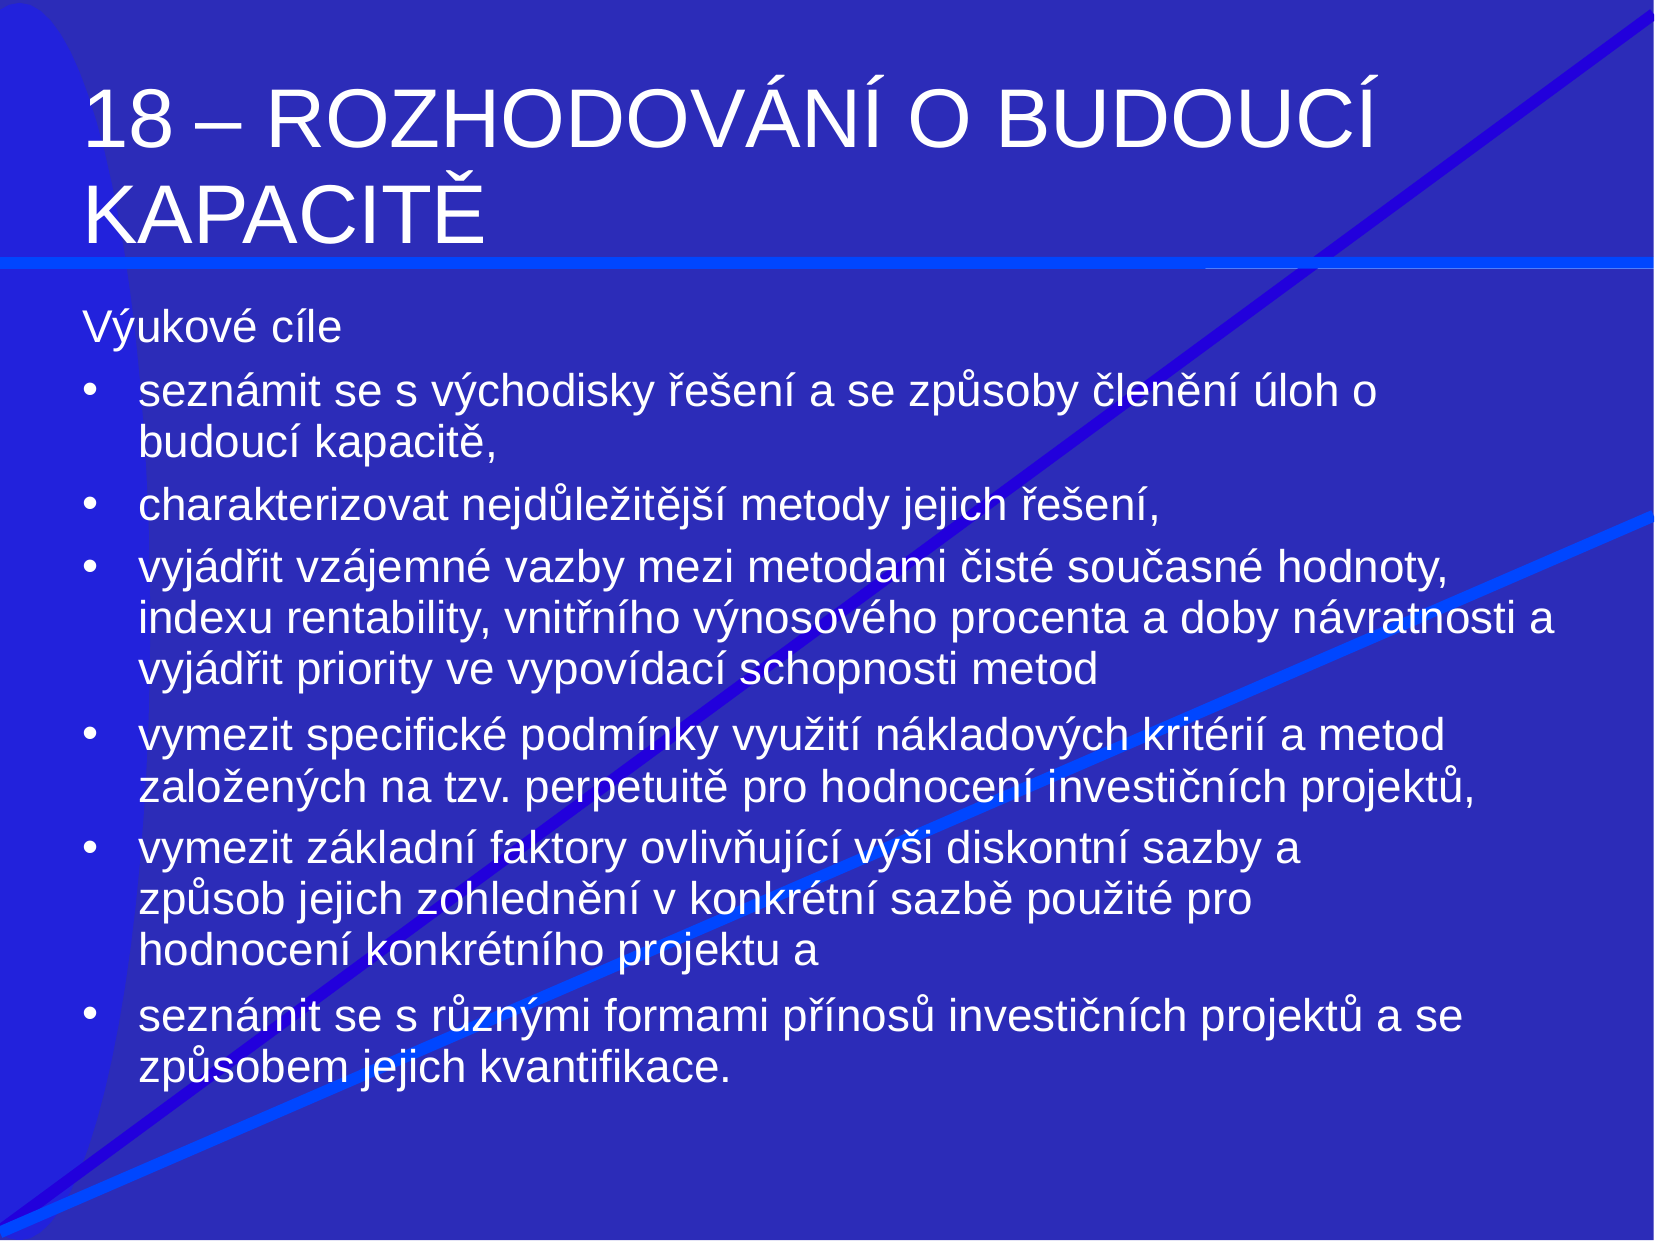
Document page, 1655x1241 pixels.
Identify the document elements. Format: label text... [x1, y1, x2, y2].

text_box Výukové cíle seznámit se s východisky řešení a se způsoby členění úloh o budoucí kapacitě, charakterizovat nejdůležitější metody jejich řešení, vyjádřit vzájemné vazby mezi metodami čisté současné hodnoty, indexu rentability, vnitřního výnosového procenta a doby návratnosti a vyjádřit priority ve vypovídací schopnosti metod vymezit specifické podmínky využití nákladových kritérií a metod založených na tzv. perpetuitě pro hodnocení investičních projektů, vymezit základní faktory ovlivňující výši diskontní sazby a způsob jejich zohlednění v konkrétní sazbě použité pro hodnocení konkrétního projektu a seznámit se s různými formami přínosů investičních projektů a se způsobem jejich kvantifikace. [80, 296, 1557, 1092]
title 18 – ROZHODOVÁNÍ O BUDOUCÍ KAPACITĚ [80, 67, 1574, 275]
